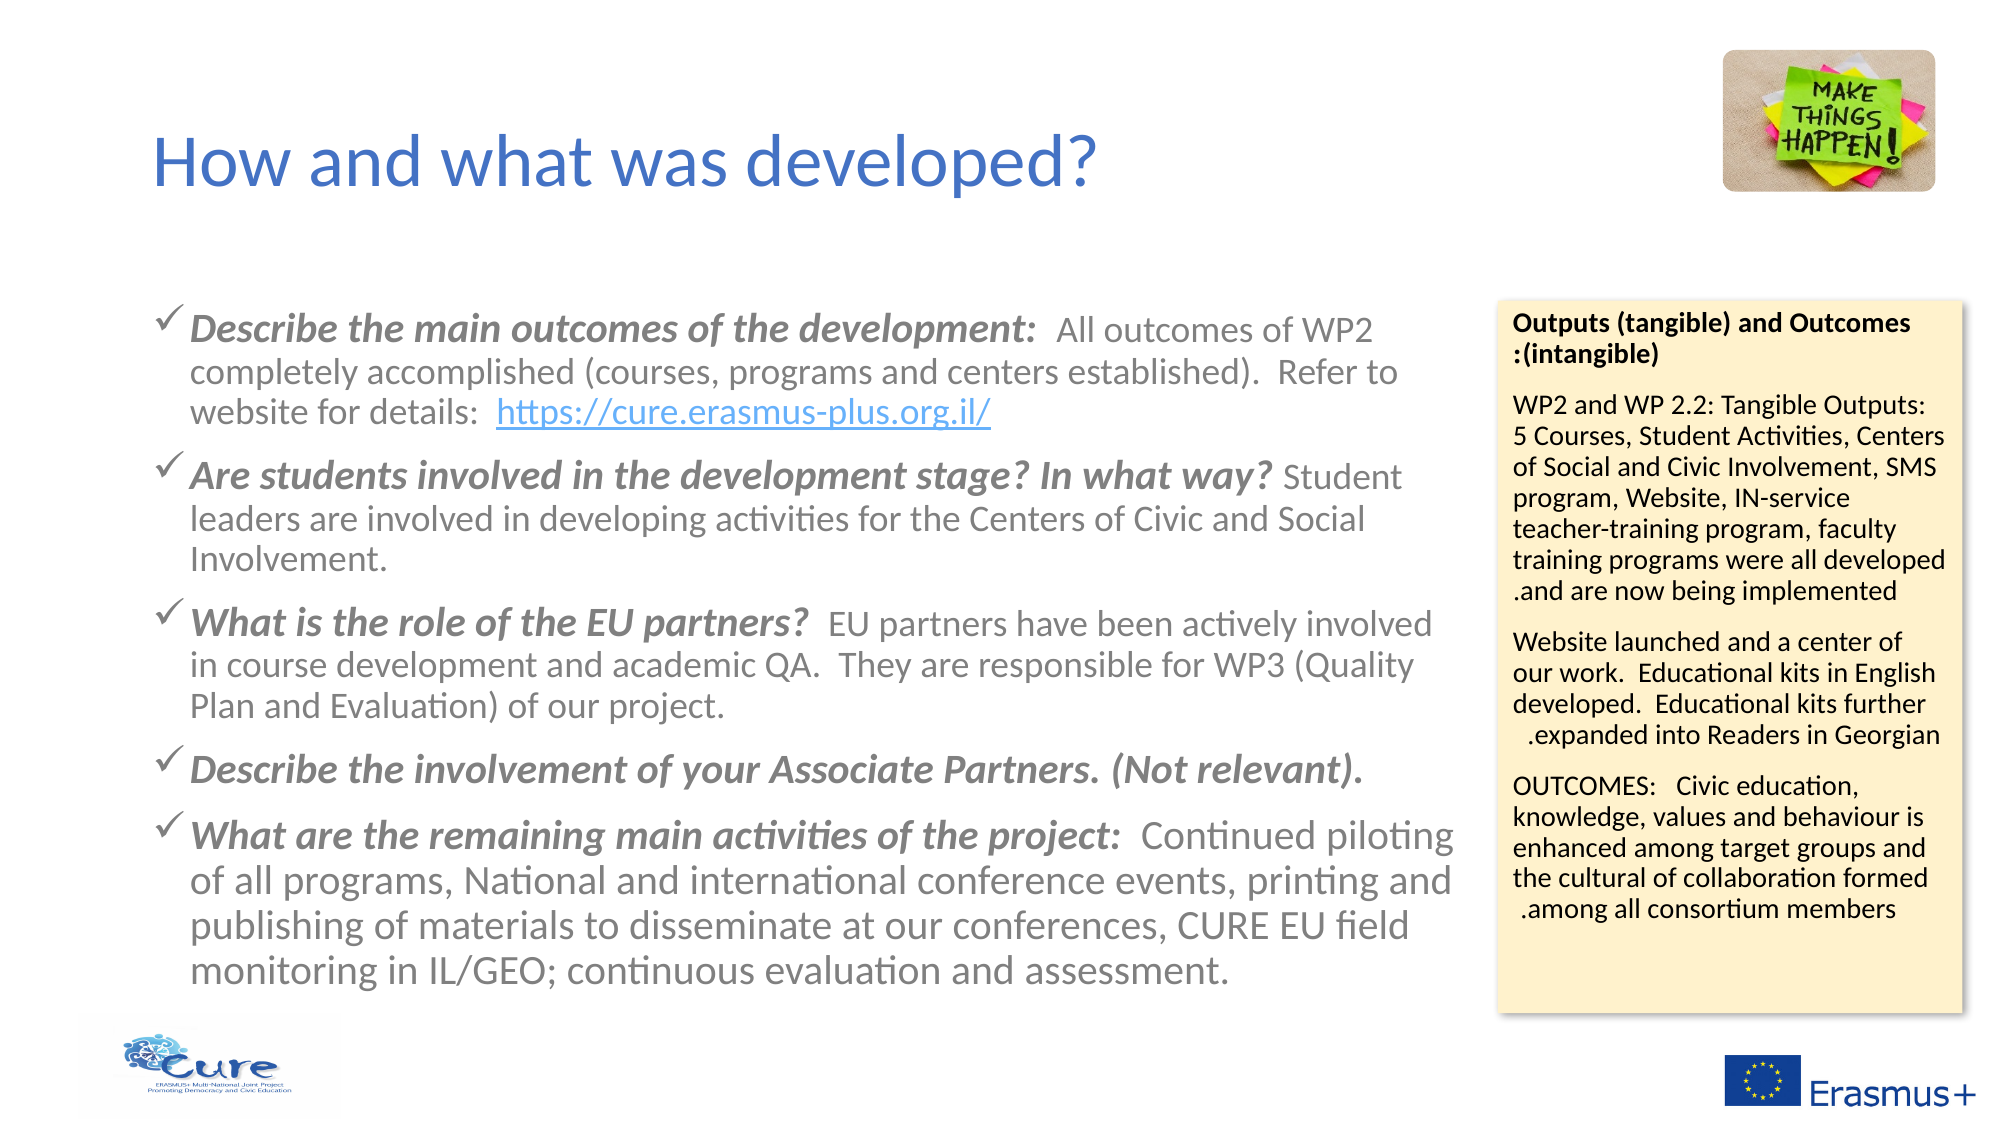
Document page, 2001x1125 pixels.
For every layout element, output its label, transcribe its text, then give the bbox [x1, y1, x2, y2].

picture [1710, 1042, 2000, 1125]
list Describe the main outcomes of the development: All outcomes of WP2 completely accomplished (courses, programs and centers established). Refer to website for details: https://cure.erasmus-plus.org.il/ Are students involved in the development stage? In what way? Student leaders are involved in developing activities for the Centers of Civic and Social Involvement. What is the role of the EU partners? EU partners have been actively involved in course development and academic QA. They are responsible for WP3 (Quality Plan and Evaluation) of our project. Describe the involvement of your Associate Partners. (Not relevant). What are the remaining main activities of the project: Continued piloting of all programs, National and international conference events, printing and publishing of materials to disseminate at our conferences, CURE EU field monitoring in IL/GEO; continuous evaluation and assessment. [137, 299, 1482, 1014]
picture [1722, 49, 1936, 192]
picture [78, 1013, 341, 1119]
title How and what was developed? [137, 53, 1863, 272]
subtitle Outputs (tangible) and Outcomes (intangible): WP2 and WP 2.2: Tangible Outputs: 5 Courses, Student Activities, Centers of Social and Civic Involvement, SMS program, Website, IN-service teacher-training program, faculty training programs were all developed and are now being implemented. Website launched and a center of our work. Educational kits in English developed. Educational kits further expanded into Readers in Georgian. OUTCOMES: Civic education, knowledge, values and behaviour is enhanced among target groups and the cultural of collaboration formed among all consortium members. [1497, 300, 1963, 1014]
